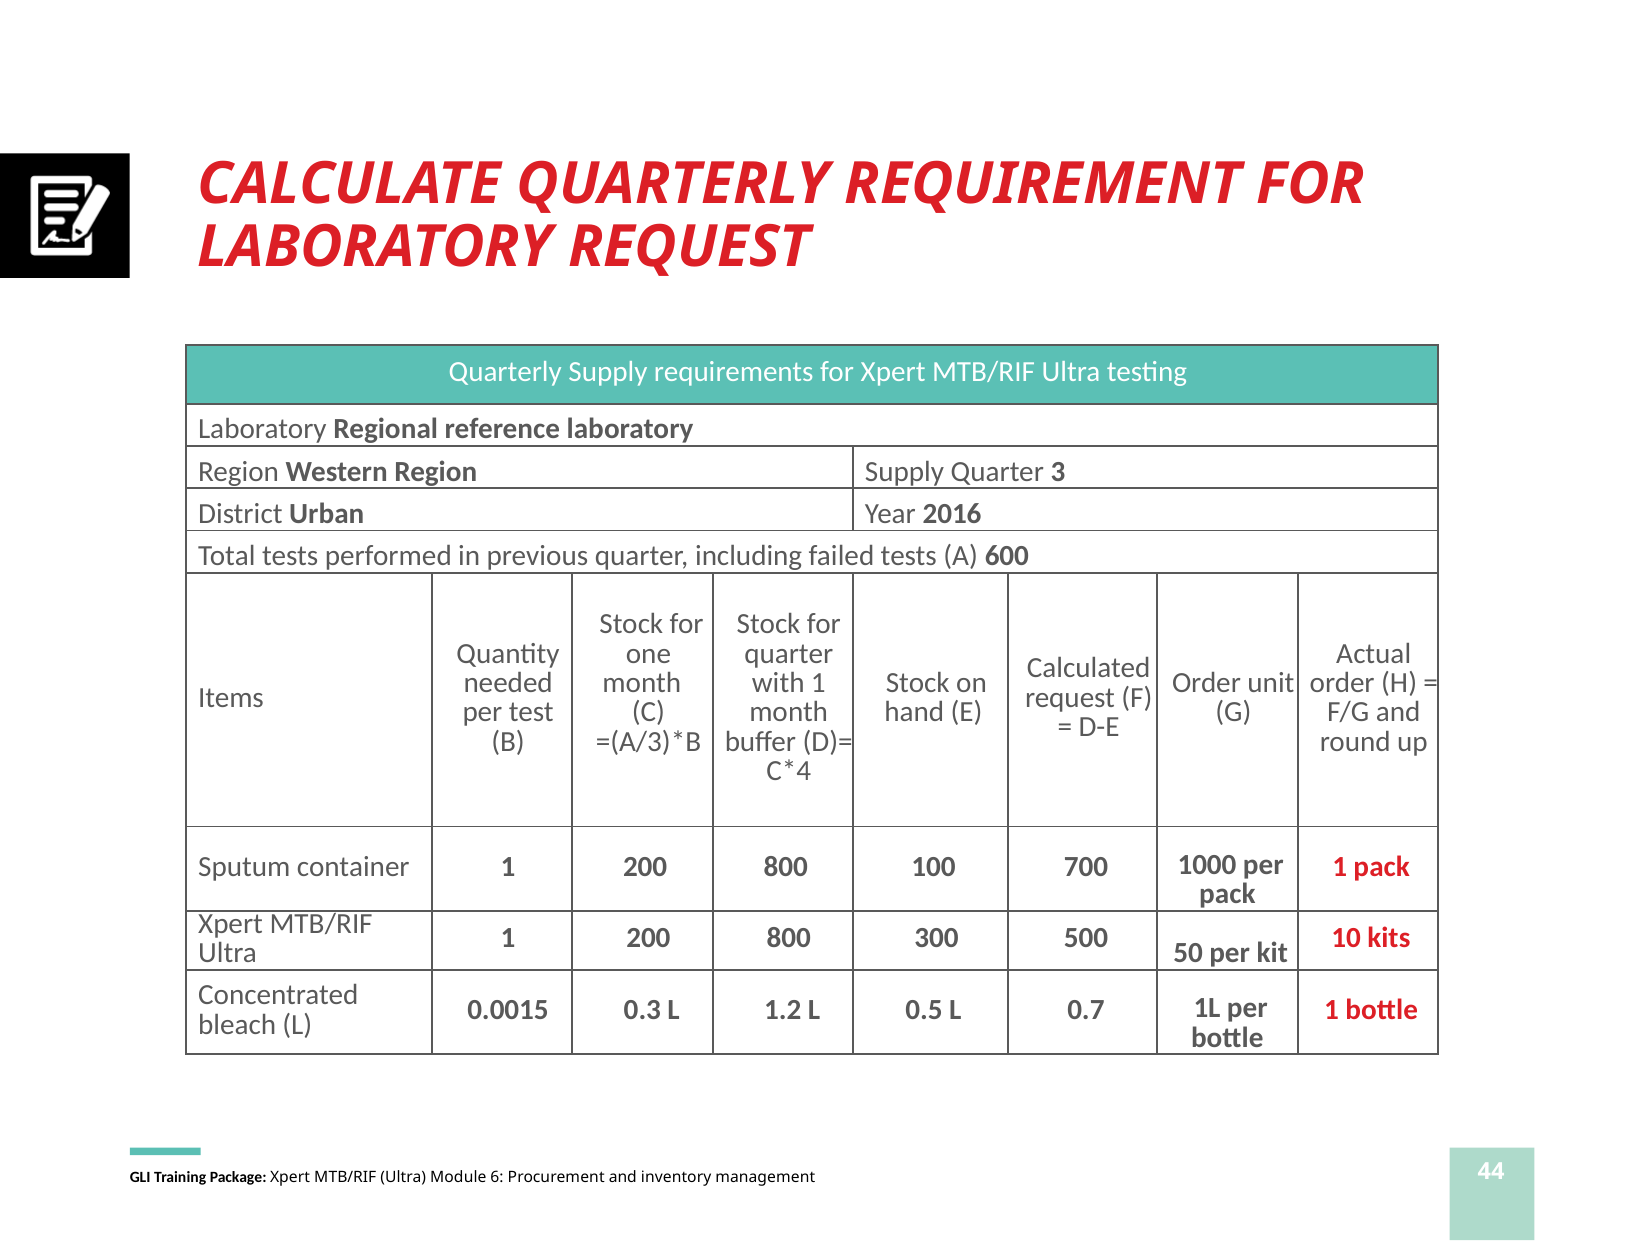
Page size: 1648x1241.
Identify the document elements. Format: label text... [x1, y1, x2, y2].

table_cell 1 pack [1299, 827, 1437, 910]
table_cell 200 [573, 827, 712, 910]
table_cell Year 2016 [854, 489, 1437, 530]
table_cell Items [187, 574, 431, 826]
table_cell 0.7 [1009, 971, 1156, 1053]
table_cell Calculated request (F) = D-E [1009, 574, 1156, 826]
table_cell 100 [854, 827, 1007, 910]
table_cell Order unit (G) [1158, 574, 1297, 826]
title CALCULATE QUARTERLY REQUIREMENT FOR LABORATORY REQUEST [197, 153, 1450, 278]
table_cell 800 [714, 827, 852, 910]
table_cell 1 bottle [1299, 971, 1437, 1053]
table_cell District Urban [187, 489, 852, 530]
table_cell Supply Quarter 3 [854, 447, 1437, 487]
table_cell Actual order (H) = F/G and round up [1299, 574, 1437, 826]
table_cell 0.3 L [573, 971, 712, 1053]
table_cell 300 [854, 912, 1007, 969]
table_cell 1 [433, 827, 571, 910]
table_cell Stock on hand (E) [854, 574, 1007, 826]
table_cell 200 [573, 912, 712, 969]
table_cell Total tests performed in previous quarter, including failed tests (A) 600 [187, 531, 1437, 572]
table_cell 1.2 L [714, 971, 852, 1053]
table_cell 700 [1009, 827, 1156, 910]
table_cell Stock for one month (C) =(A/3)*B [573, 574, 712, 826]
table_cell 500 [1009, 912, 1156, 969]
table_cell Region Western Region [187, 447, 852, 487]
table_cell Xpert MTB/RIF Ultra [187, 912, 431, 969]
table_cell 0.0015 [433, 971, 571, 1053]
table_cell Sputum container [187, 827, 431, 910]
table_cell Concentrated bleach (L) [187, 971, 431, 1053]
table_cell 1 [433, 912, 571, 969]
table_header Quarterly Supply requirements for Xpert MTB/RIF Ultra testing [187, 346, 1437, 403]
table_cell 1L per bottle [1158, 971, 1297, 1053]
table_cell 10 kits [1299, 912, 1437, 969]
table_cell 1000 per pack [1158, 827, 1297, 910]
table_cell Laboratory Regional reference laboratory [187, 405, 1437, 445]
table_cell Quantity needed per test (B) [433, 574, 571, 826]
table_cell 50 per kit [1158, 912, 1297, 969]
table_cell 0.5 L [854, 971, 1007, 1053]
table_cell Stock for quarter with 1 month buffer (D)= C*4 [714, 574, 852, 826]
picture [12, 158, 122, 270]
table_cell 800 [714, 912, 852, 969]
